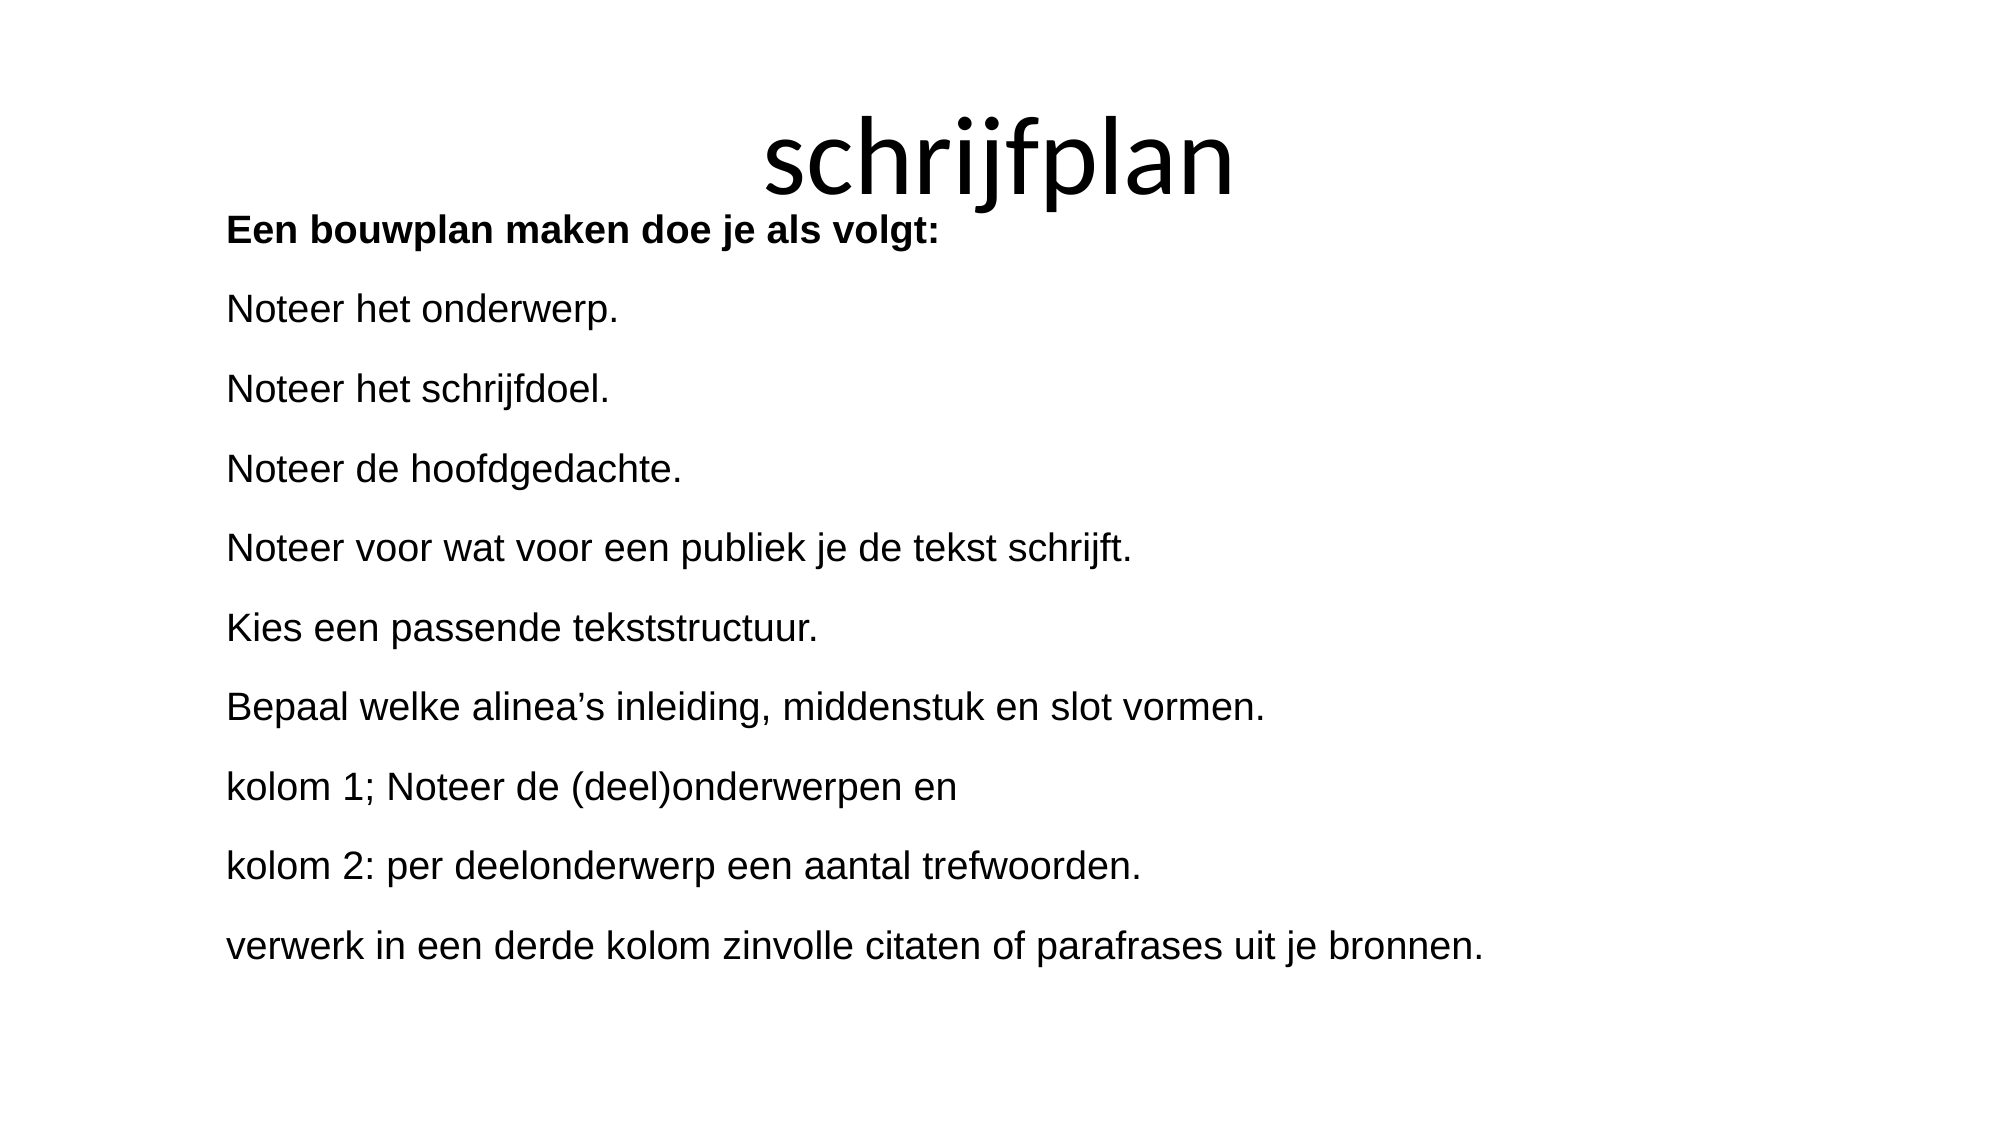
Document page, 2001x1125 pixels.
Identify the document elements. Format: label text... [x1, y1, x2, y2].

title schrijfplan [240, 80, 1760, 189]
subtitle Een bouwplan maken doe je als volgt: Noteer het onderwerp. Noteer het schrijfdoel. Noteer de hoofdgedachte. Noteer voor wat voor een publiek je de tekst schrijft. Kies een passende tekststructuur. Bepaal welke alinea’s inleiding, middenstuk en slot vormen. kolom 1; Noteer de (deel)onderwerpen en kolom 2: per deelonderwerp een aantal trefwoorden. verwerk in een derde kolom zinvolle citaten of parafrases uit je bronnen. [210, 189, 1760, 1036]
